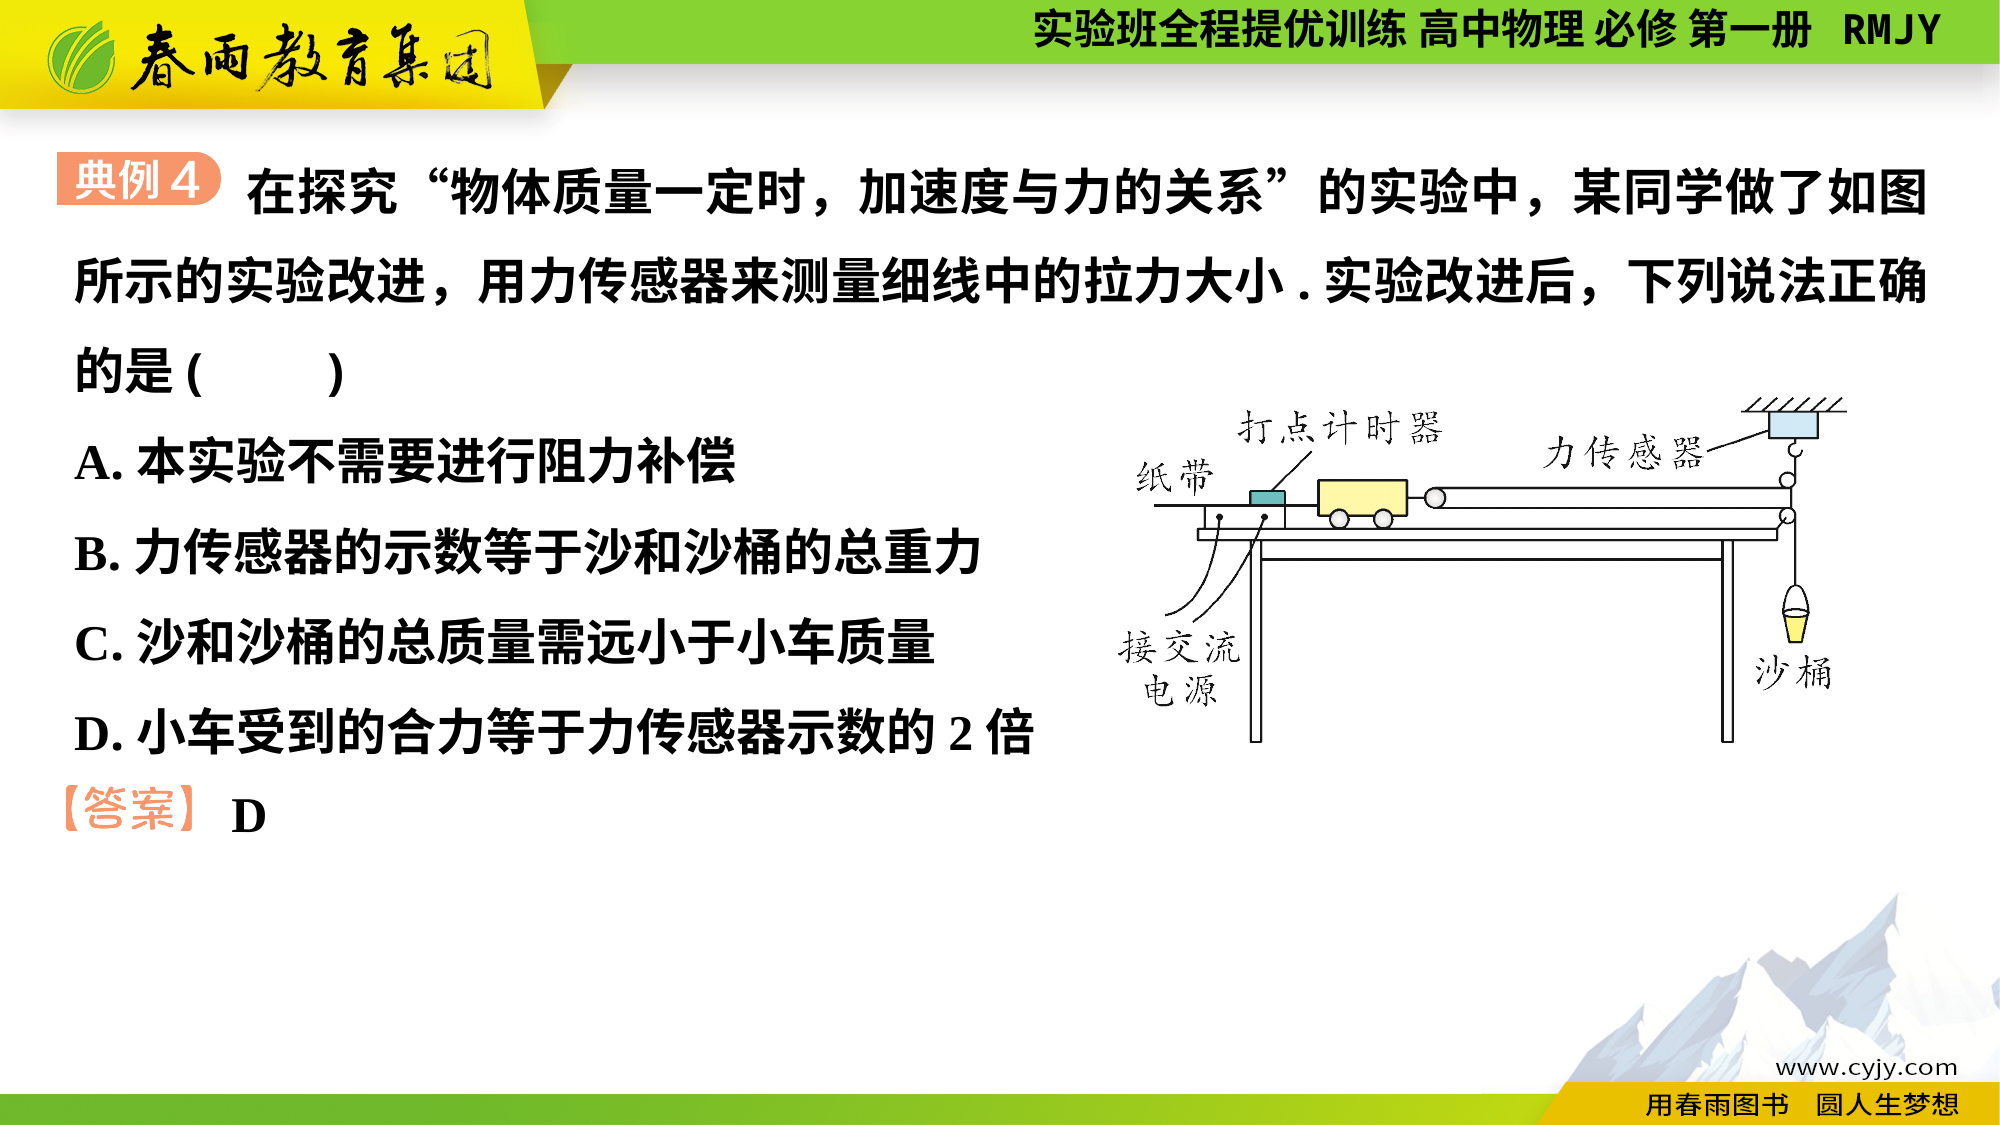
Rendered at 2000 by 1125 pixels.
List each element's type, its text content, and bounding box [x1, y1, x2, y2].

text_box D [216, 775, 283, 851]
picture [0, 0, 2000, 1125]
list 在探究“物体质量一定时，加速度与力的关系”的实验中，某同学做了如图所示的实验改进，用力传感器来测量细线中的拉力大小.实验改进后，下列说法正确的是( ) A.本实验不需要进行阻力补偿 B.力传感器的示数等于沙和沙桶的总重力 C.沙和沙桶的总质量需远小于小车质量 D.小车受到的合力等于力传感器示数的2倍 [59, 122, 1944, 763]
